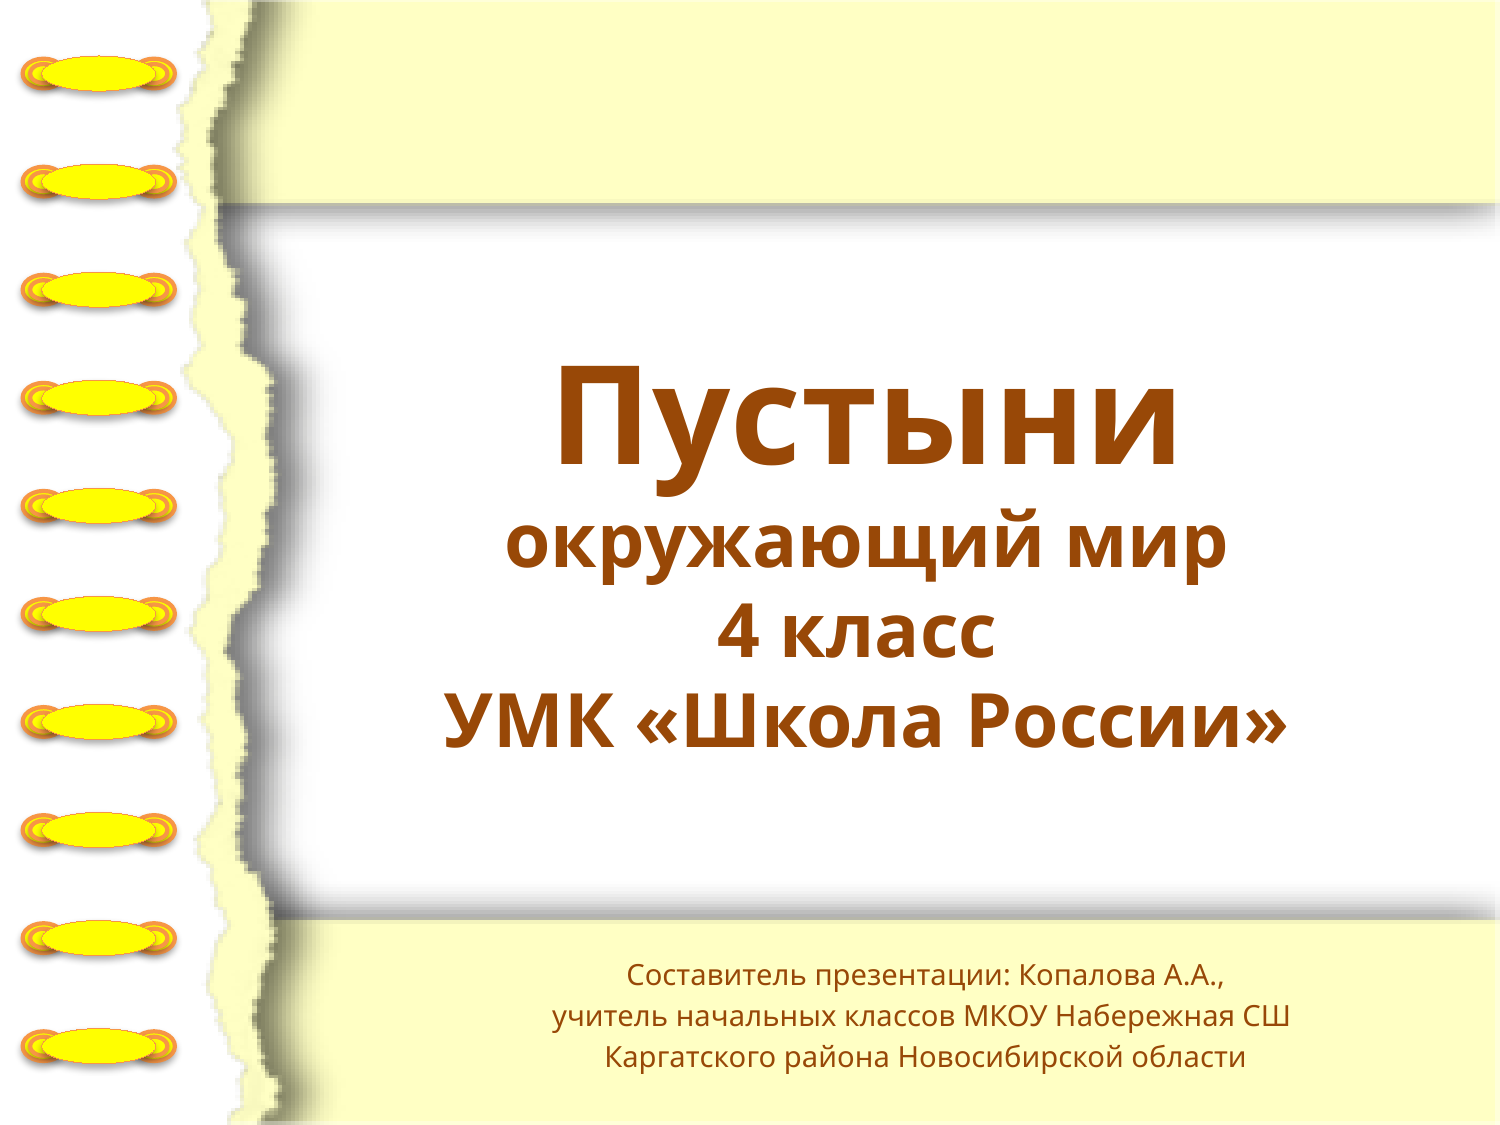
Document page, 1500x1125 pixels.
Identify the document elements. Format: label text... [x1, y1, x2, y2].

subtitle Составитель презентации: Копалова А.А., учитель начальных классов МКОУ Набережная СШ Каргатского района Новосибирской области [398, 949, 1454, 1101]
title Пустыни окружающий мир 4 класс УМК «Школа России» [398, 292, 1336, 797]
